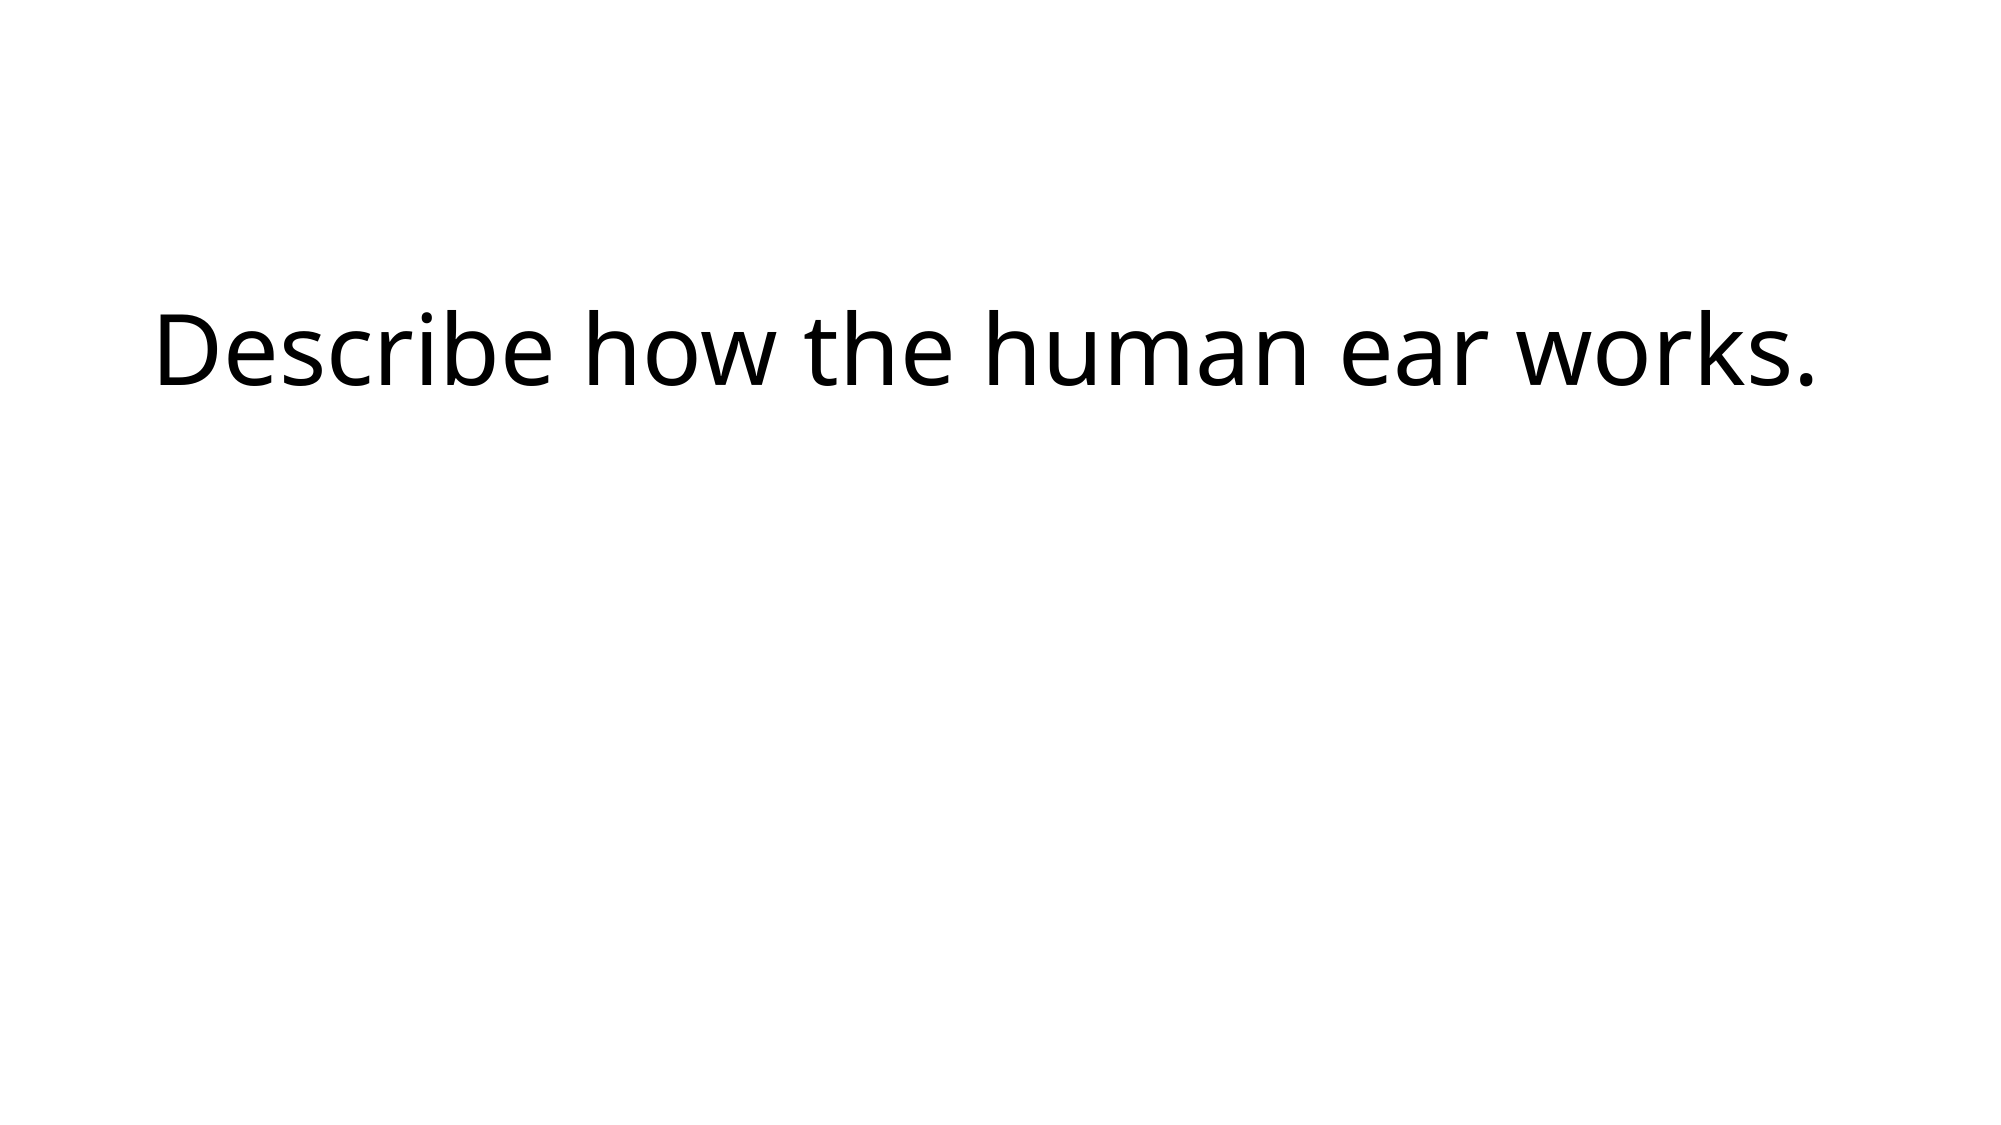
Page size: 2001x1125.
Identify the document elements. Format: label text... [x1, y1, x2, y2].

title Describe how the human ear works. [136, 280, 1862, 415]
